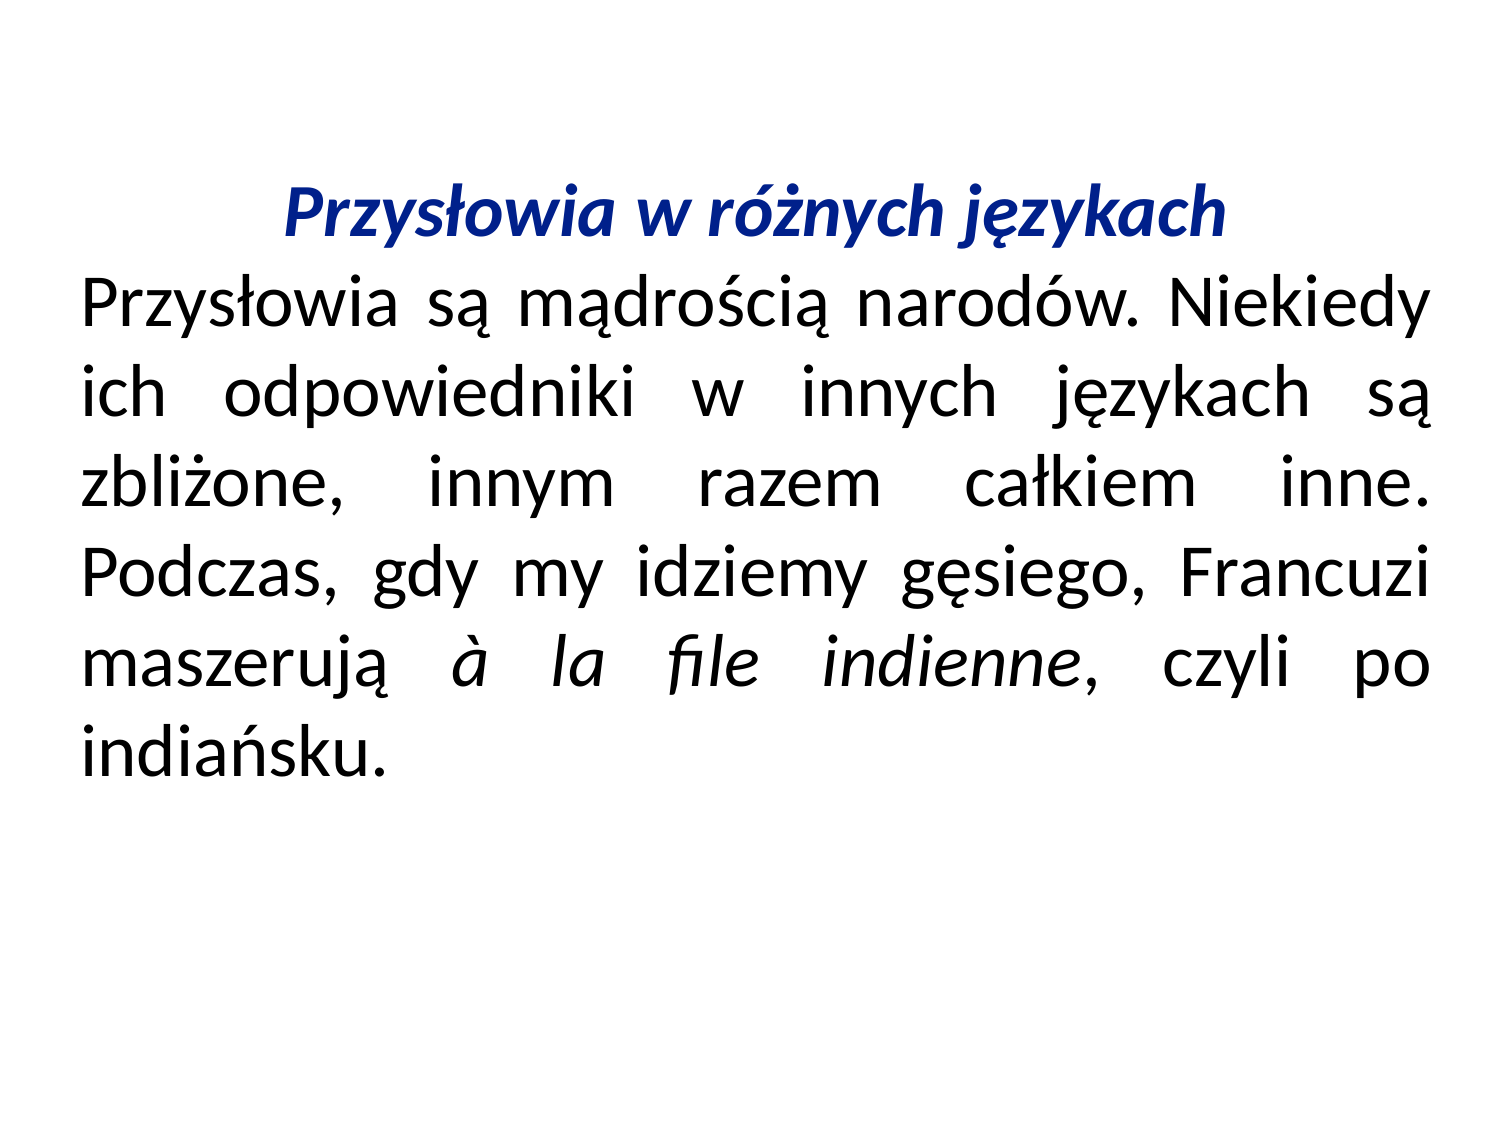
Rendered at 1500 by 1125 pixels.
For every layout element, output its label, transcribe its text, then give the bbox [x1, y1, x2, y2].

text_box Przysłowia w różnych językach Przysłowia są mądrością narodów. Niekiedy ich odpowiedniki w innych językach są zbliżone, innym razem całkiem inne. Podczas, gdy my idziemy gęsiego, Francuzi maszerują à la file indienne, czyli po indiańsku. [64, 153, 1447, 799]
